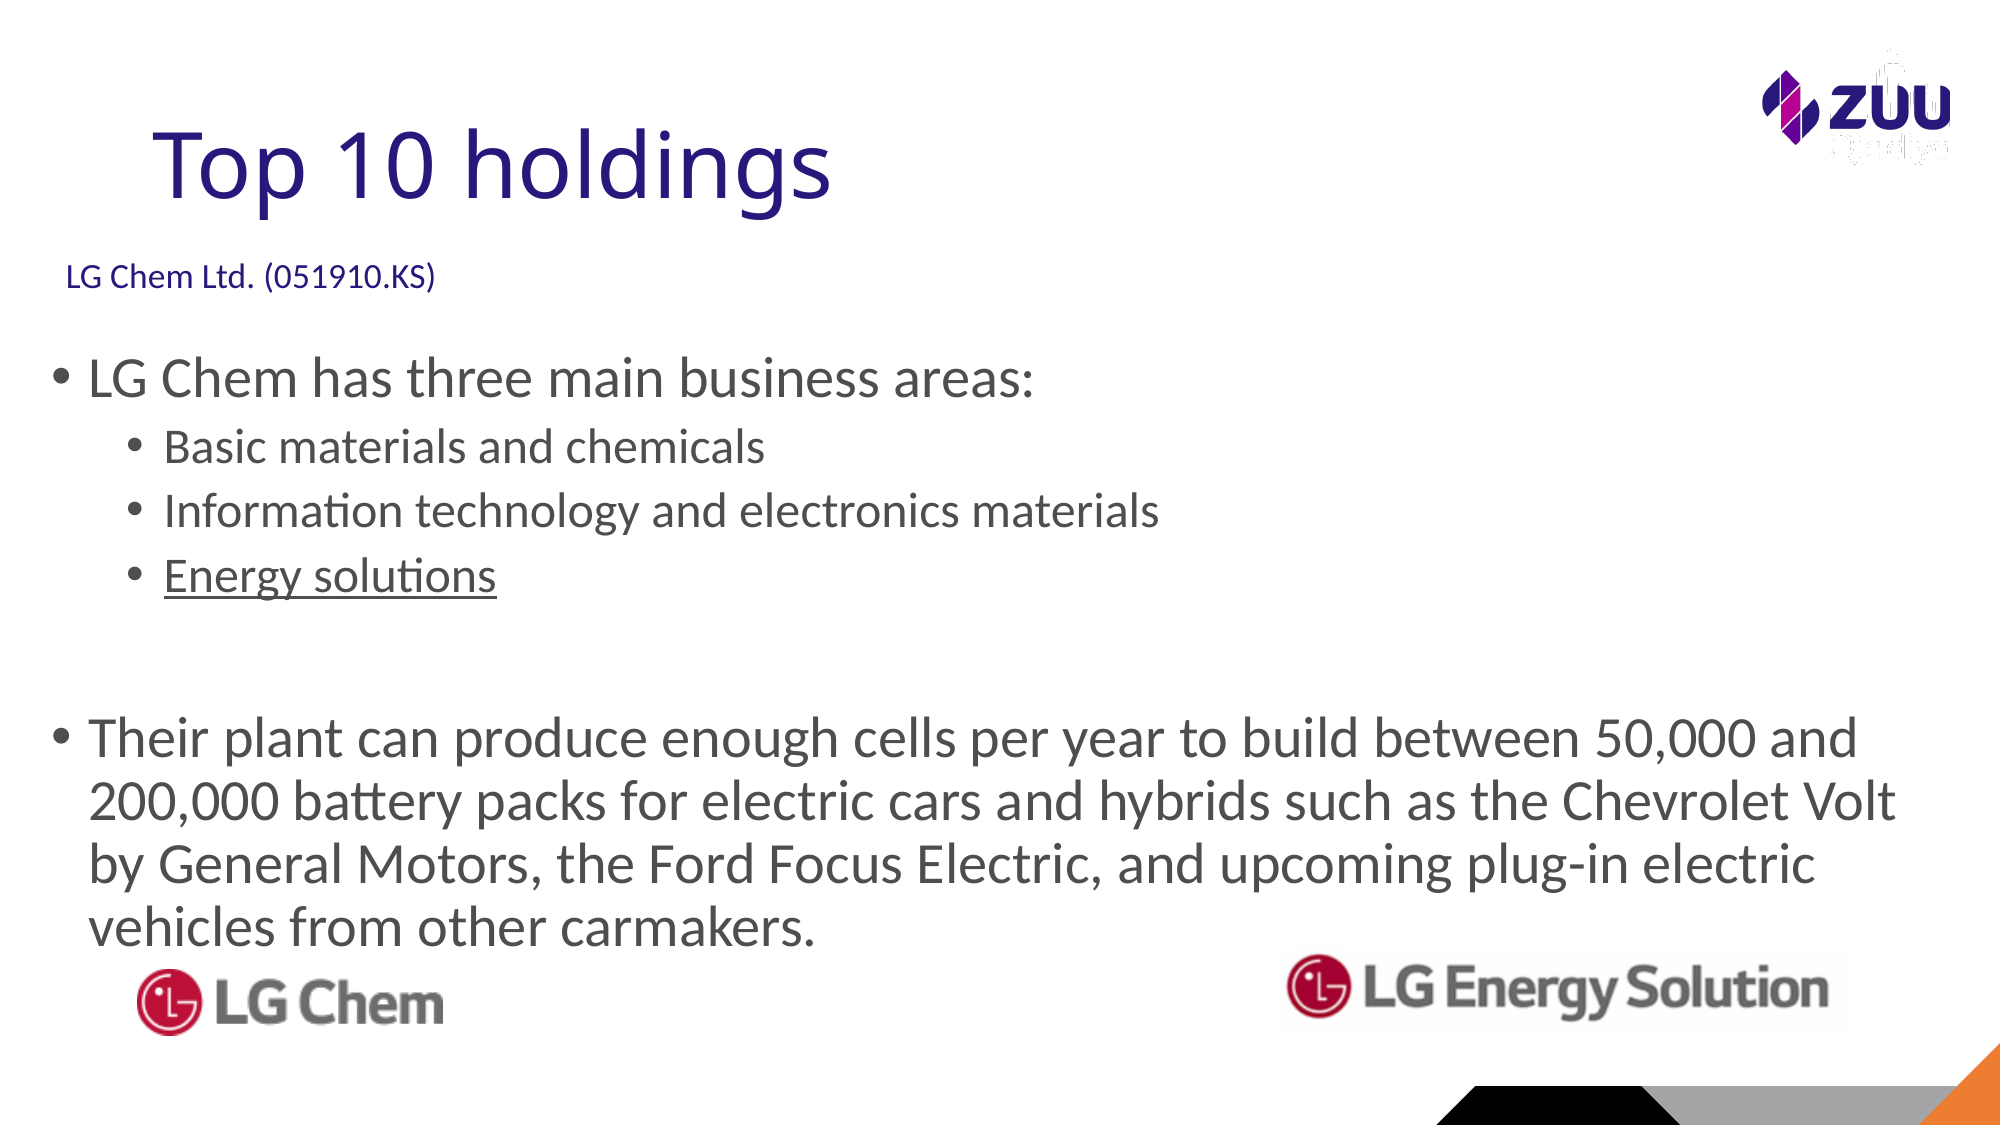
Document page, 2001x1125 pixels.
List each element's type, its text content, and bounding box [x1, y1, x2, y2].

title Top 10 holdings [137, 59, 1863, 243]
picture [137, 969, 443, 1036]
picture [1279, 946, 1849, 1035]
subtitle LG Chem Ltd. (051910.KS) [51, 243, 1949, 312]
list LG Chem has three main business areas: Basic materials and chemicals Information technology and electronics materials Energy solutions Their plant can produce enough cells per year to build between 50,000 and 200,000 battery packs for electric cars and hybrids such as the Chevrolet Volt by General Motors, the Ford Focus Electric, and upcoming plug-in electric vehicles from other carmakers. [51, 346, 1914, 947]
